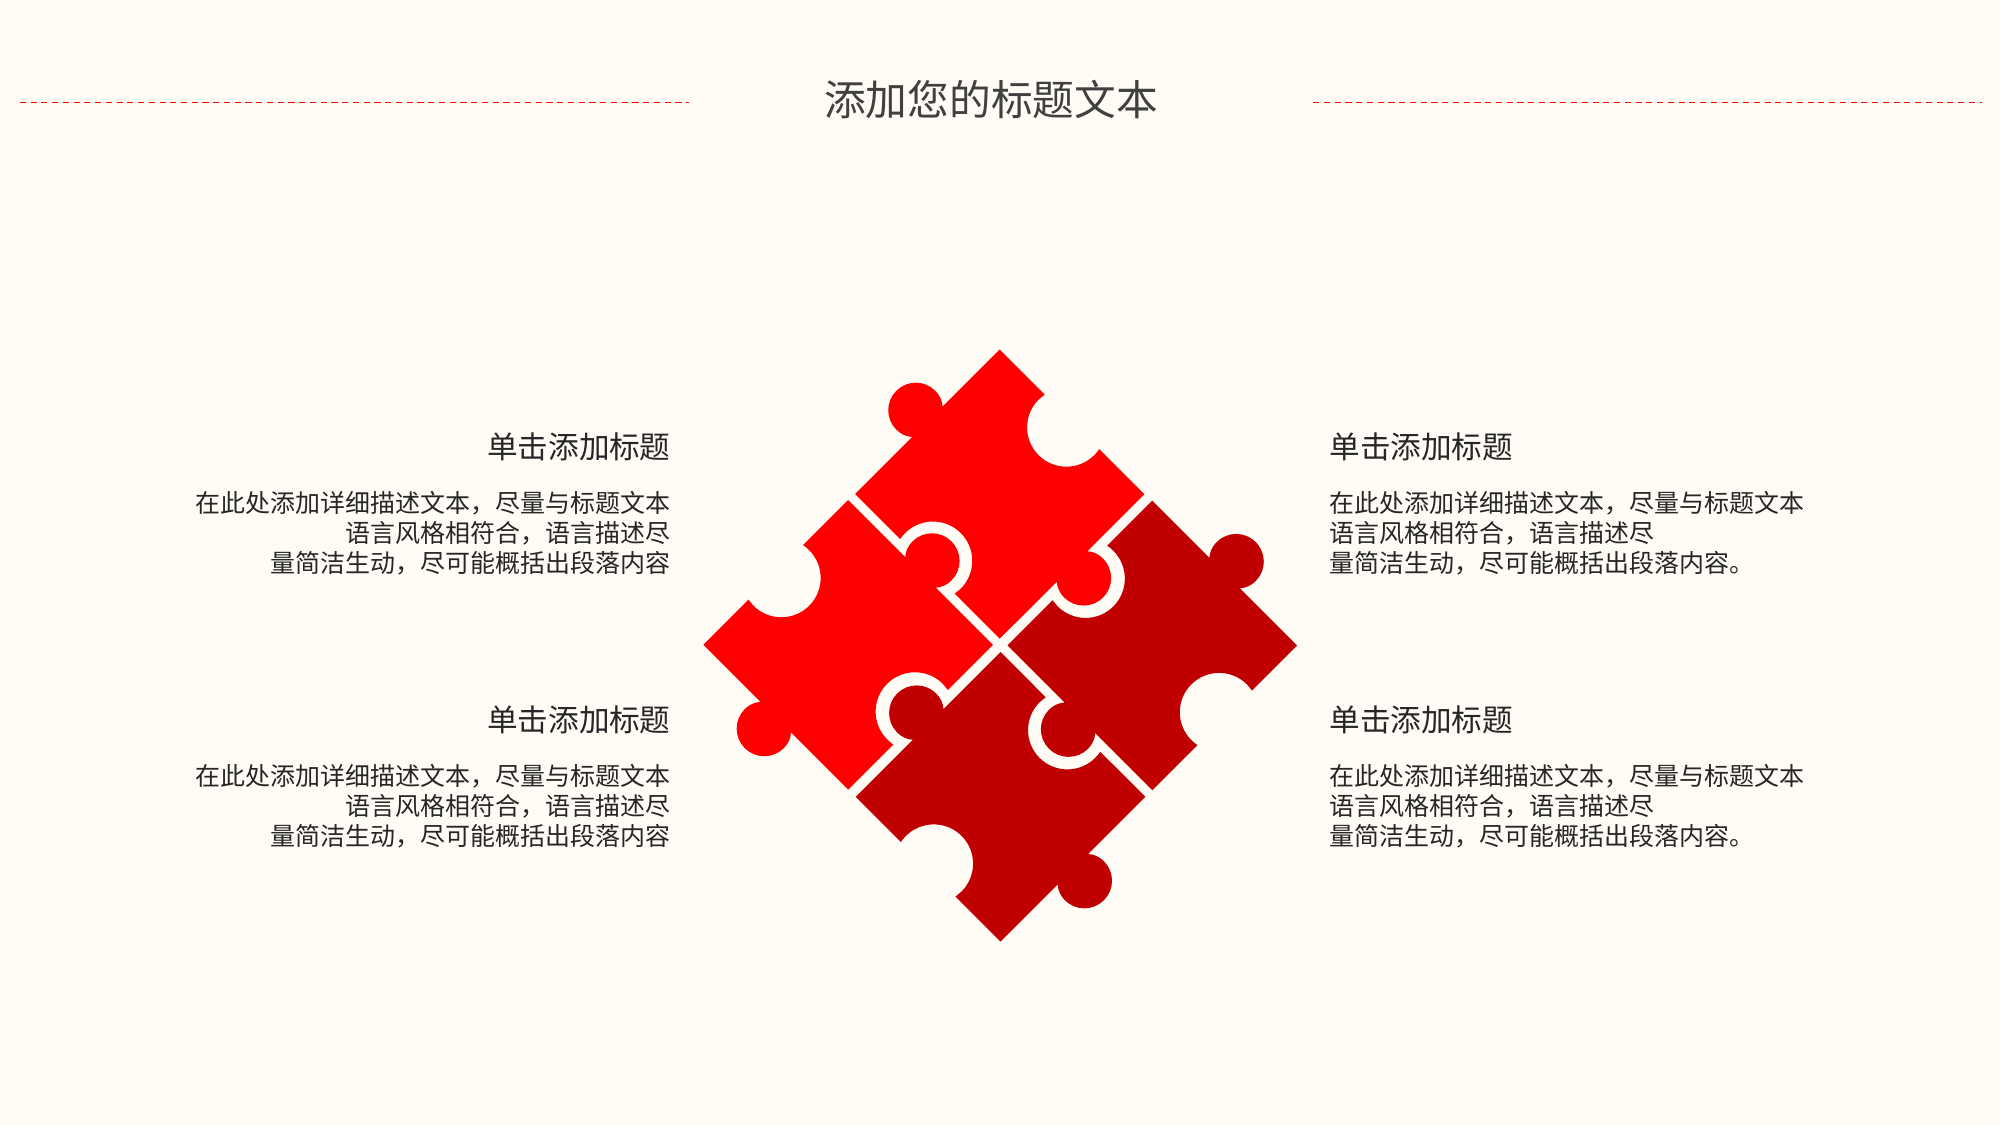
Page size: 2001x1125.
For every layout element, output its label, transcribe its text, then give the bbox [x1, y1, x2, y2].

text_box 添加您的标题文本 [767, 66, 1215, 132]
text_box [855, 652, 1146, 942]
text_box [1007, 500, 1298, 791]
text_box 单击添加标题 在此处添加详细描述文本，尽量与标题文本 语言风格相符合，语言描述尽 量简洁生动，尽可能概括出段落内容。 [1315, 420, 1883, 586]
text_box 单击添加标题 在此处添加详细描述文本，尽量与标题文本 语言风格相符合，语言描述尽 量简洁生动，尽可能概括出段落内容 [118, 693, 686, 858]
text_box [855, 349, 1145, 639]
text_box 单击添加标题 在此处添加详细描述文本，尽量与标题文本 语言风格相符合，语言描述尽 量简洁生动，尽可能概括出段落内容。 [1315, 693, 1883, 858]
text_box 单击添加标题 在此处添加详细描述文本，尽量与标题文本 语言风格相符合，语言描述尽 量简洁生动，尽可能概括出段落内容 [118, 420, 686, 586]
text_box [703, 499, 993, 790]
